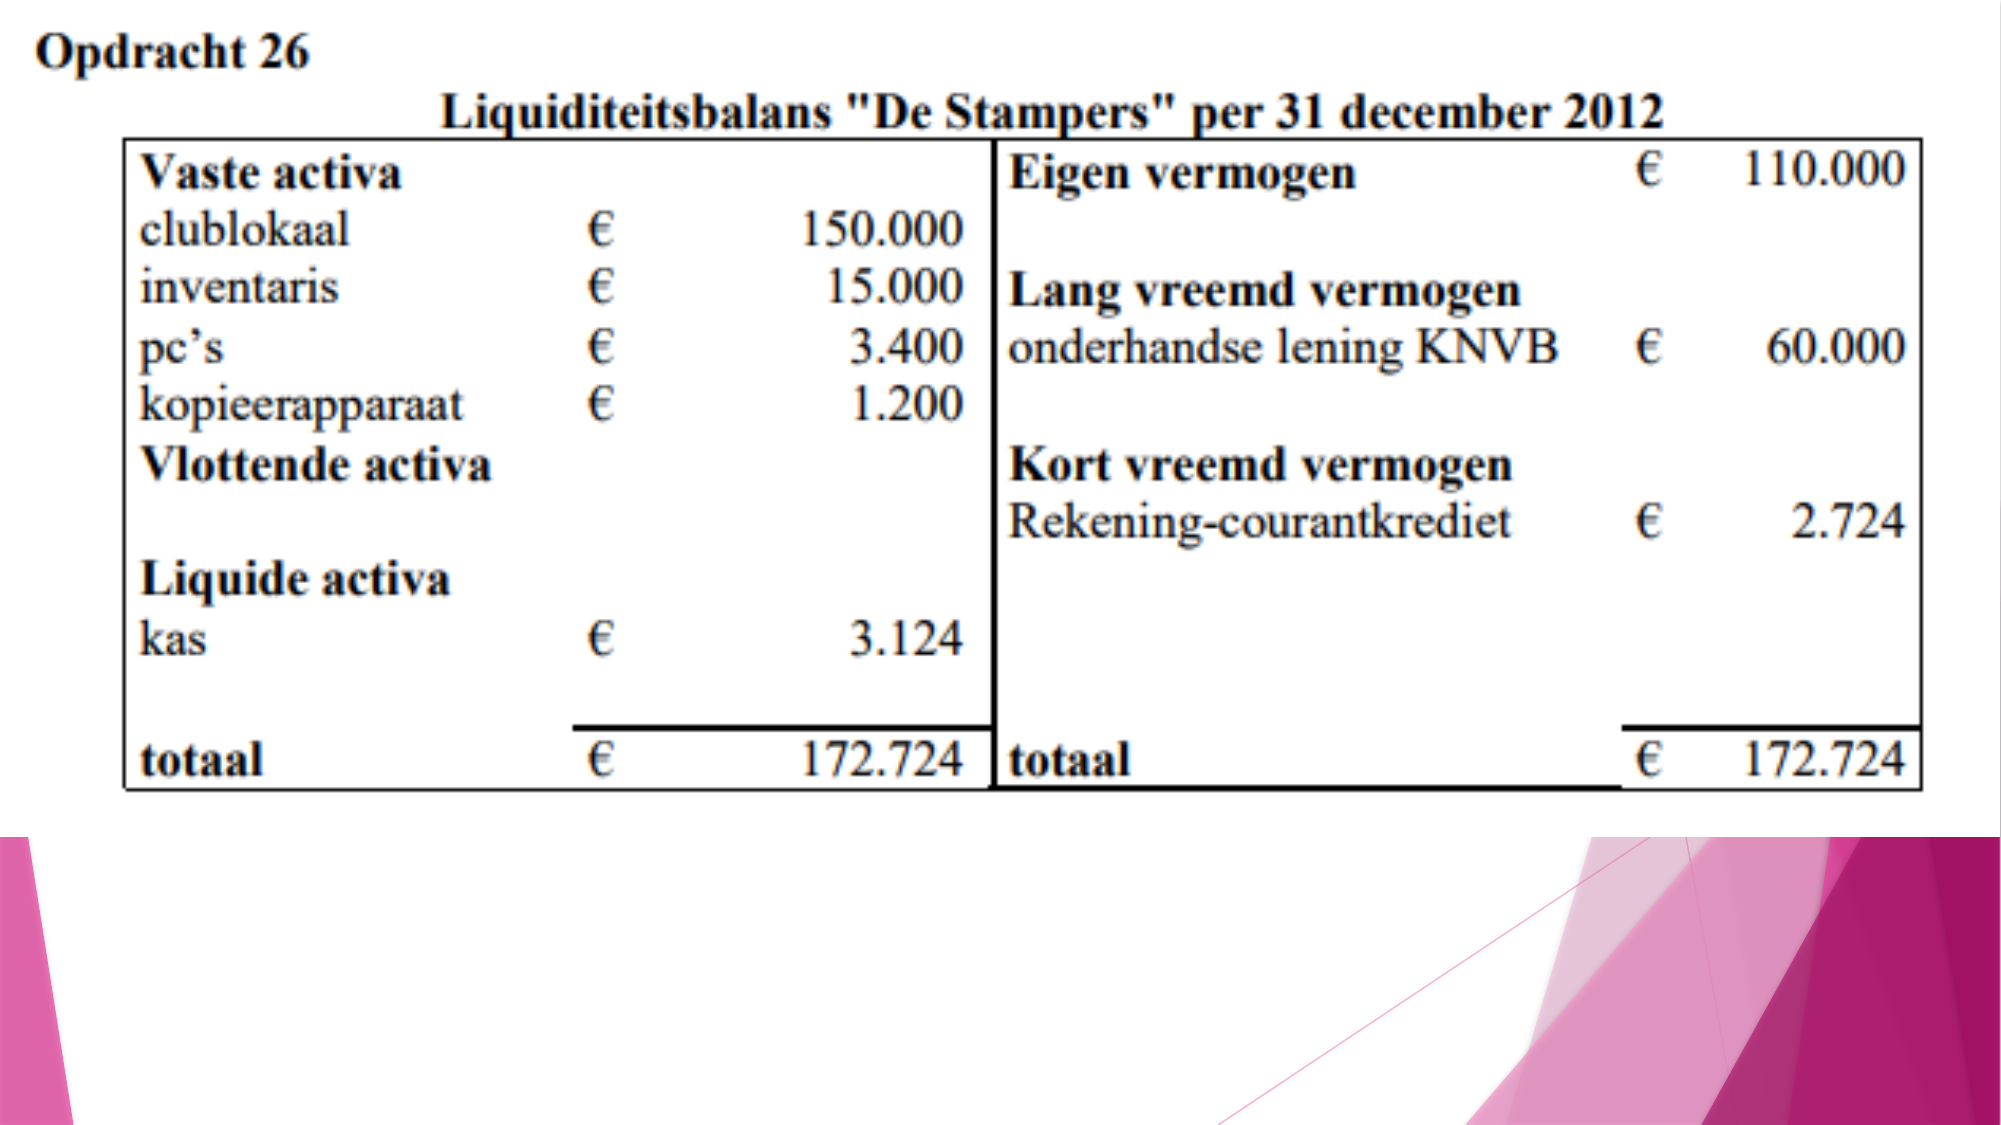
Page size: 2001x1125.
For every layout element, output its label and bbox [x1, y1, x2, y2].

picture [0, 0, 2000, 838]
